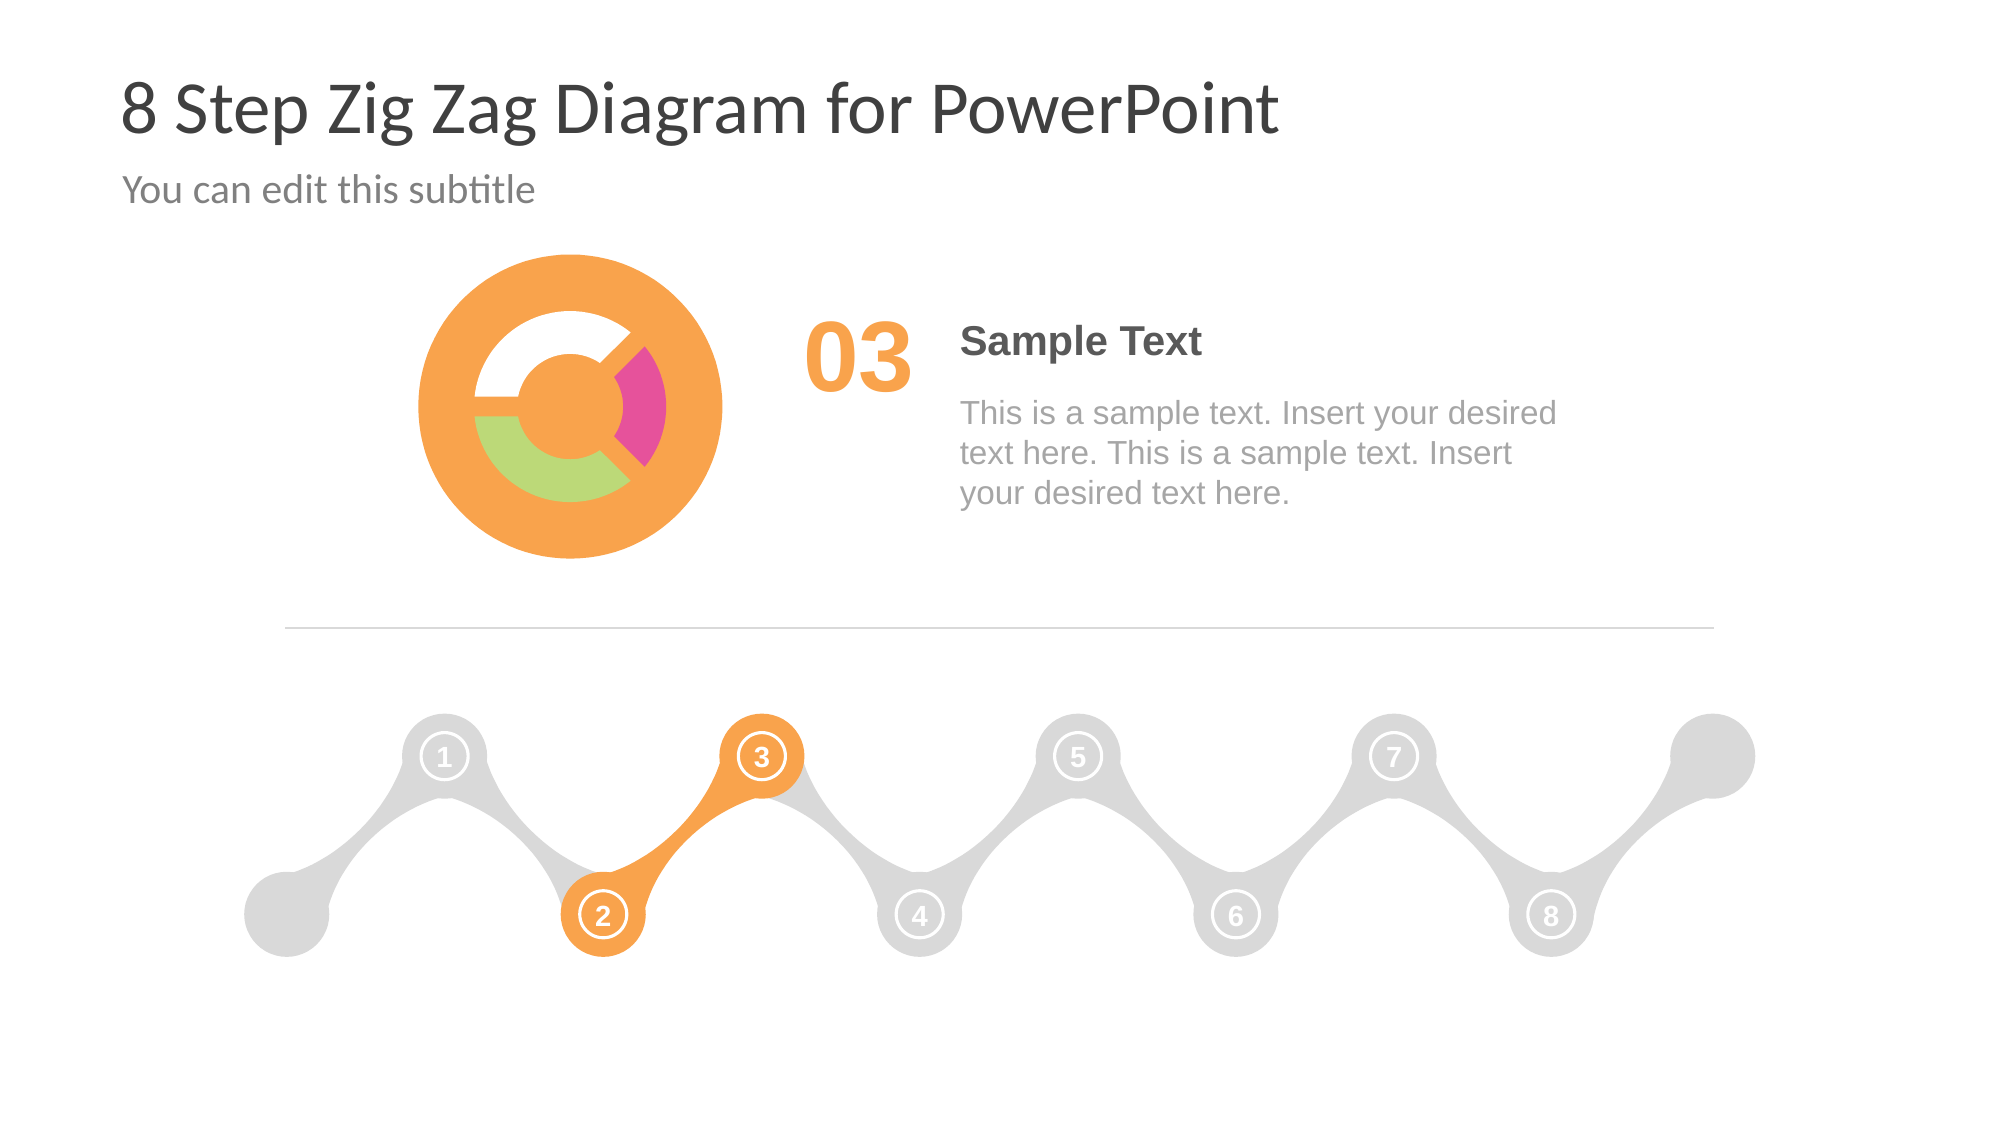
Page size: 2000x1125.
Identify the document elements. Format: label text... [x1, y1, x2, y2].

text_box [418, 254, 723, 559]
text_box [787, 283, 1582, 521]
title 8 Step Zig Zag Diagram for PowerPoint [99, 45, 1900, 162]
text_box You can edit this subtitle [107, 154, 758, 220]
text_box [243, 713, 1756, 958]
